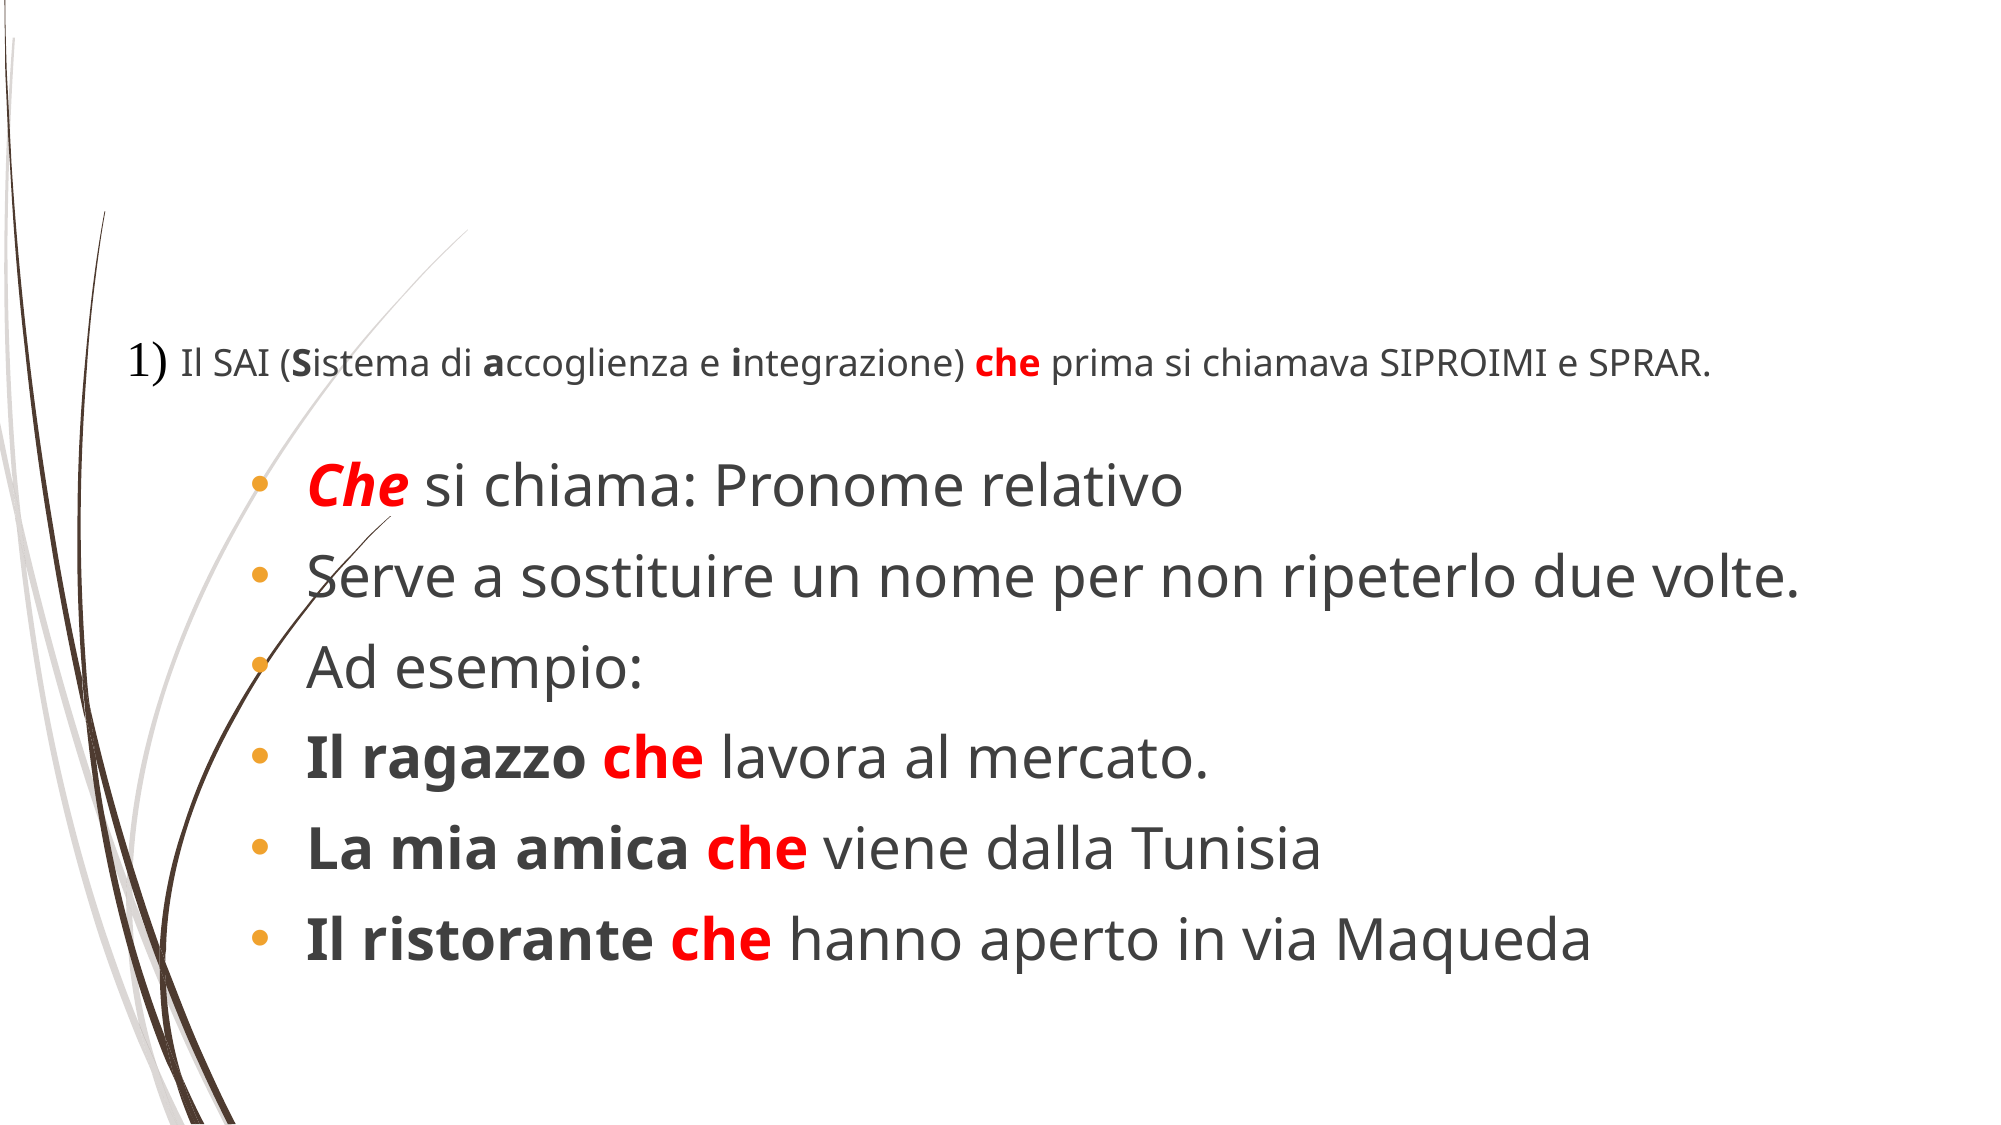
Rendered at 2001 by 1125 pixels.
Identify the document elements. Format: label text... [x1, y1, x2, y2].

list Che si chiama: Pronome relativo Serve a sostituire un nome per non ripeterlo due volte. Ad esempio: Il ragazzo che lavora al mercato. La mia amica che viene dalla Tunisia Il ristorante che hanno aperto in via Maqueda [234, 457, 1839, 1125]
text_box 1) Il SAI (Sistema di accoglienza e integrazione) che prima si chiamava SIPROIMI e SPRAR. [111, 304, 2000, 457]
